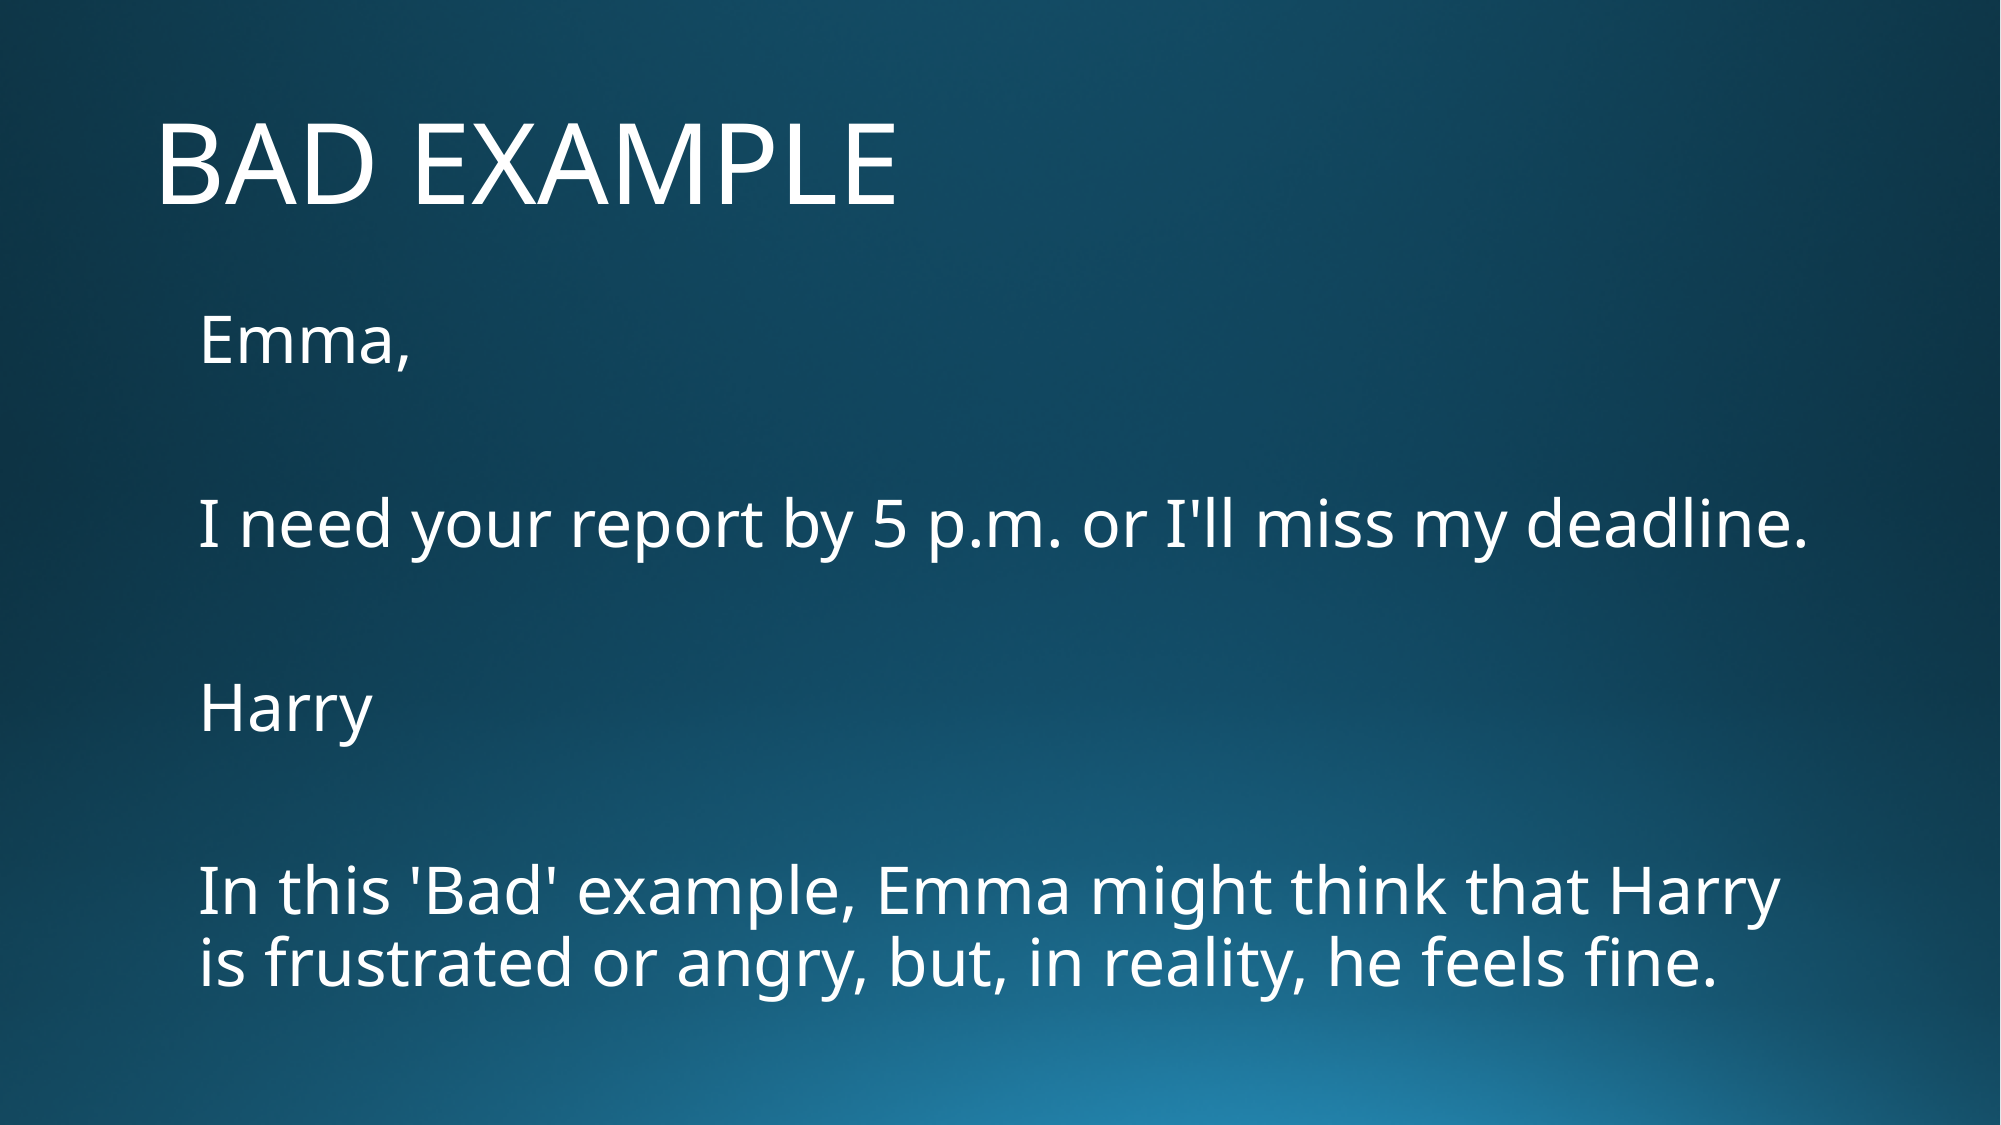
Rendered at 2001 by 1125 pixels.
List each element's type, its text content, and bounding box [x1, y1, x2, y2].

picture [0, 0, 2001, 1125]
title BAD EXAMPLE [137, 59, 1863, 278]
list Emma, I need your report by 5 p.m. or I'll miss my deadline. Harry In this 'Bad' example, Emma might think that Harry is frustrated or angry, but, in reality, he feels fine. [183, 299, 1863, 1014]
